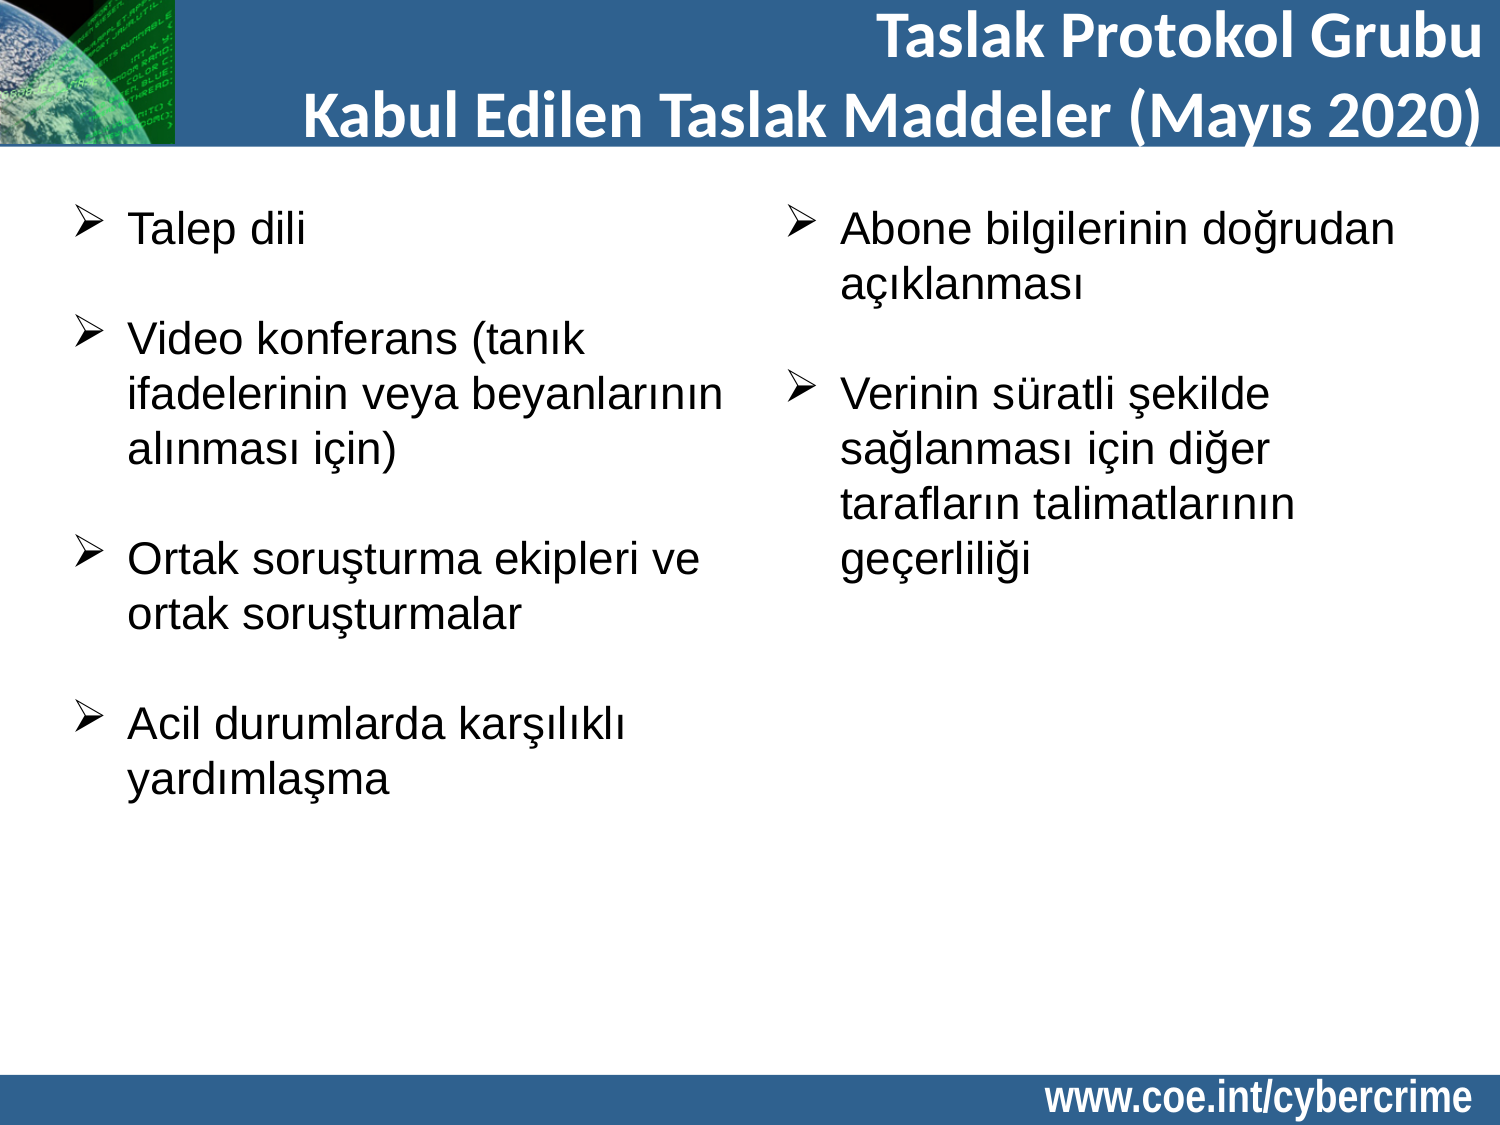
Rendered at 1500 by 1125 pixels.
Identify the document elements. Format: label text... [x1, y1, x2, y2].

text_box [0, 1073, 1030, 1125]
text_box Talep dili Video konferans (tanık ifadelerinin veya beyanlarının alınması için) Ortak soruşturma ekipleri ve ortak soruşturmalar Acil durumlarda karşılıklı yardımlaşma [56, 191, 807, 867]
picture [0, 0, 175, 144]
text_box www.coe.int/cybercrime [1030, 1059, 1500, 1125]
text_box Taslak Protokol Grubu Kabul Edilen Taslak Maddeler (Mayıs 2020) [177, 0, 1500, 149]
text_box Abone bilgilerinin doğrudan açıklanması Verinin süratli şekilde sağlanması için diğer tarafların talimatlarının geçerliliği [768, 191, 1485, 592]
